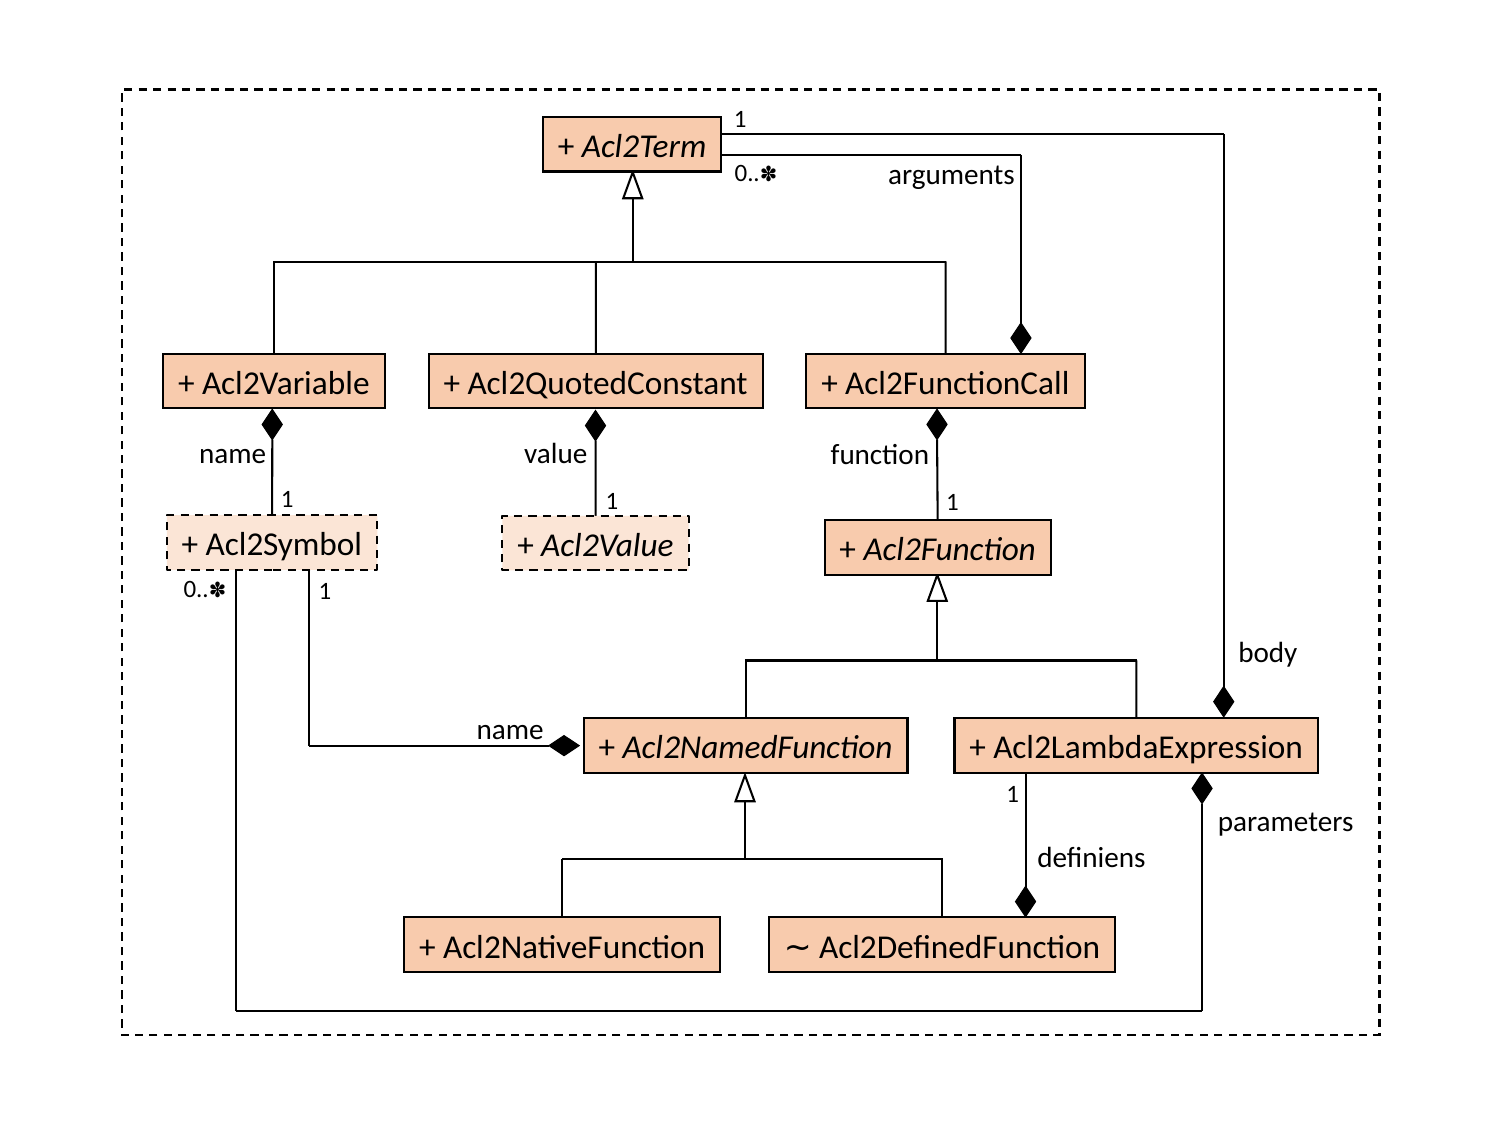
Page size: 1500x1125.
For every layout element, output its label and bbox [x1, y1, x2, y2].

text_box [121, 88, 1381, 1036]
